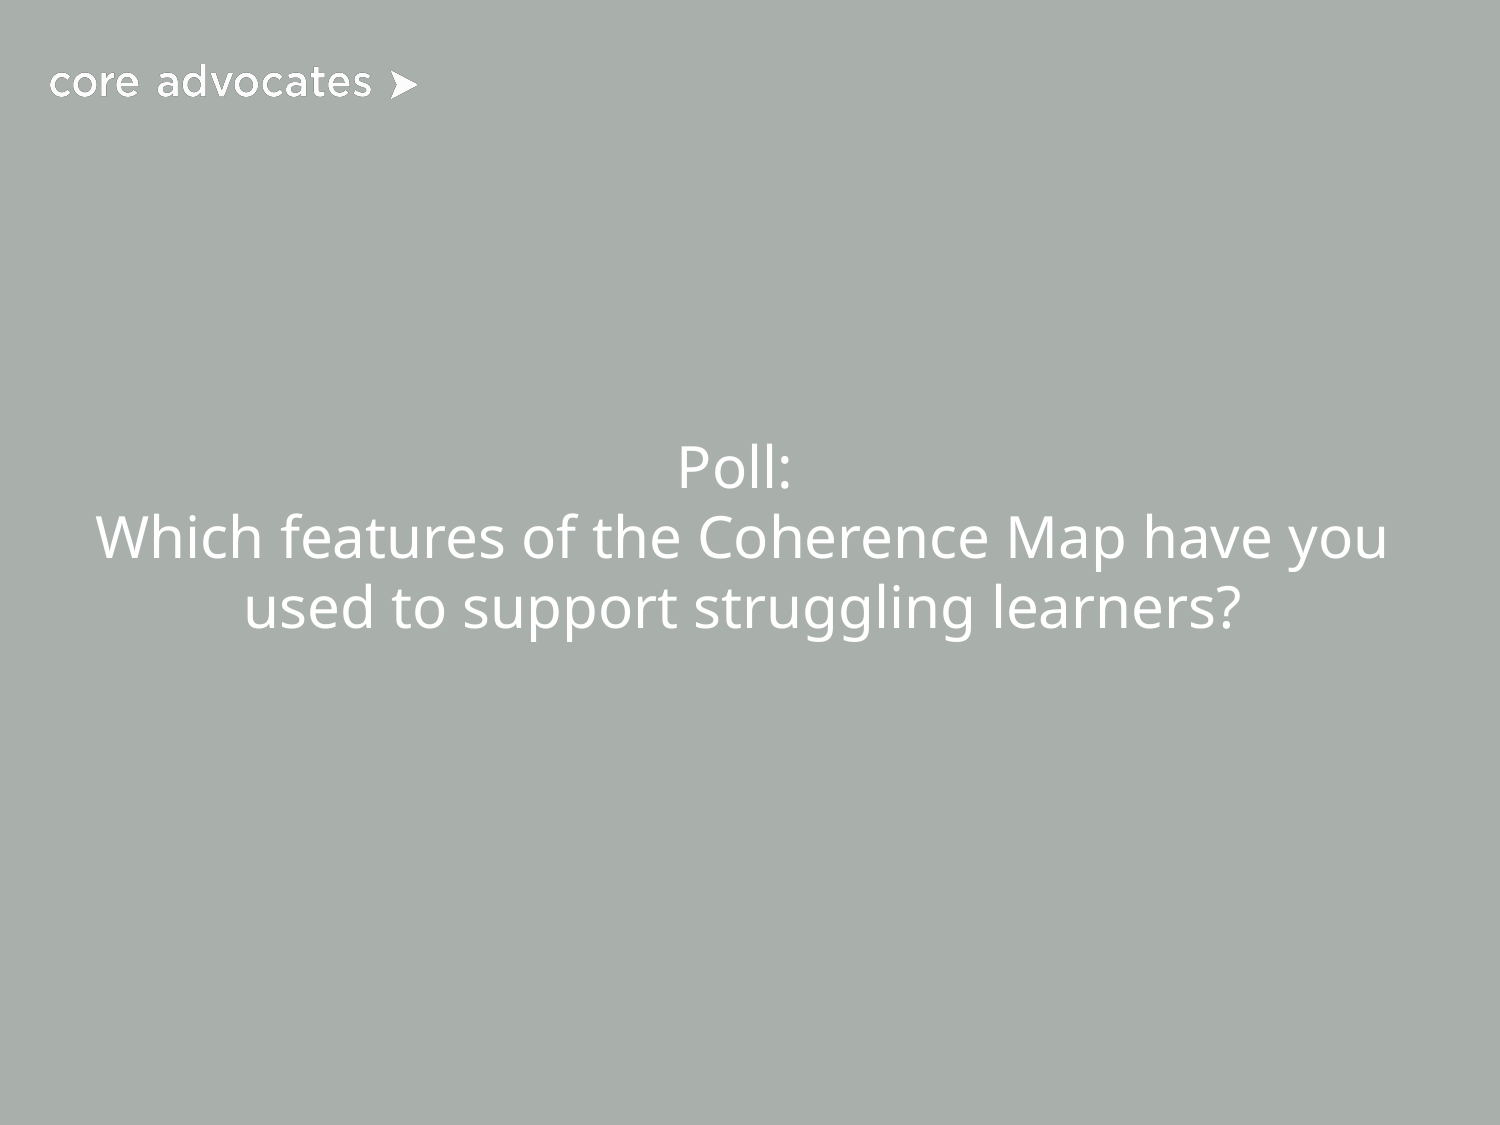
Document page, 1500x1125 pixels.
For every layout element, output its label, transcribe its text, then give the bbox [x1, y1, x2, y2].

title Poll: Which features of the Coherence Map have you used to support struggling learners? [35, 464, 1450, 607]
picture [50, 64, 417, 99]
